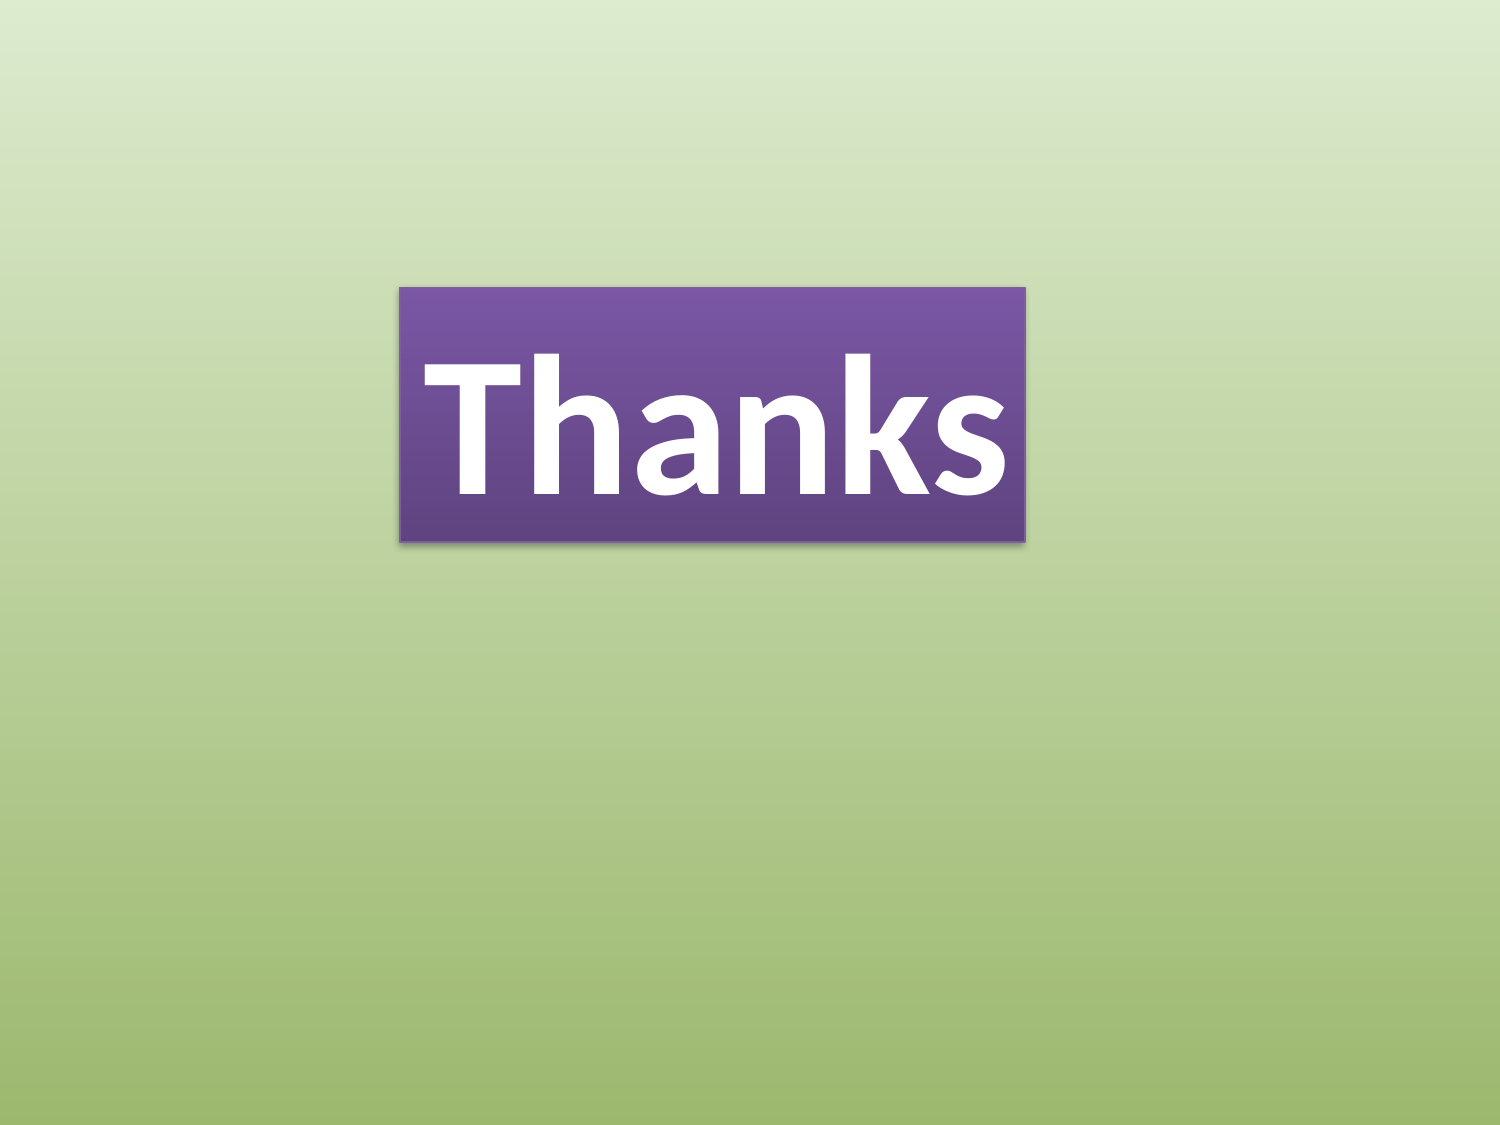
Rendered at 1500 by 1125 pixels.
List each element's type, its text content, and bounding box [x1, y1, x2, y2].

text_box Thanks [399, 287, 1026, 543]
